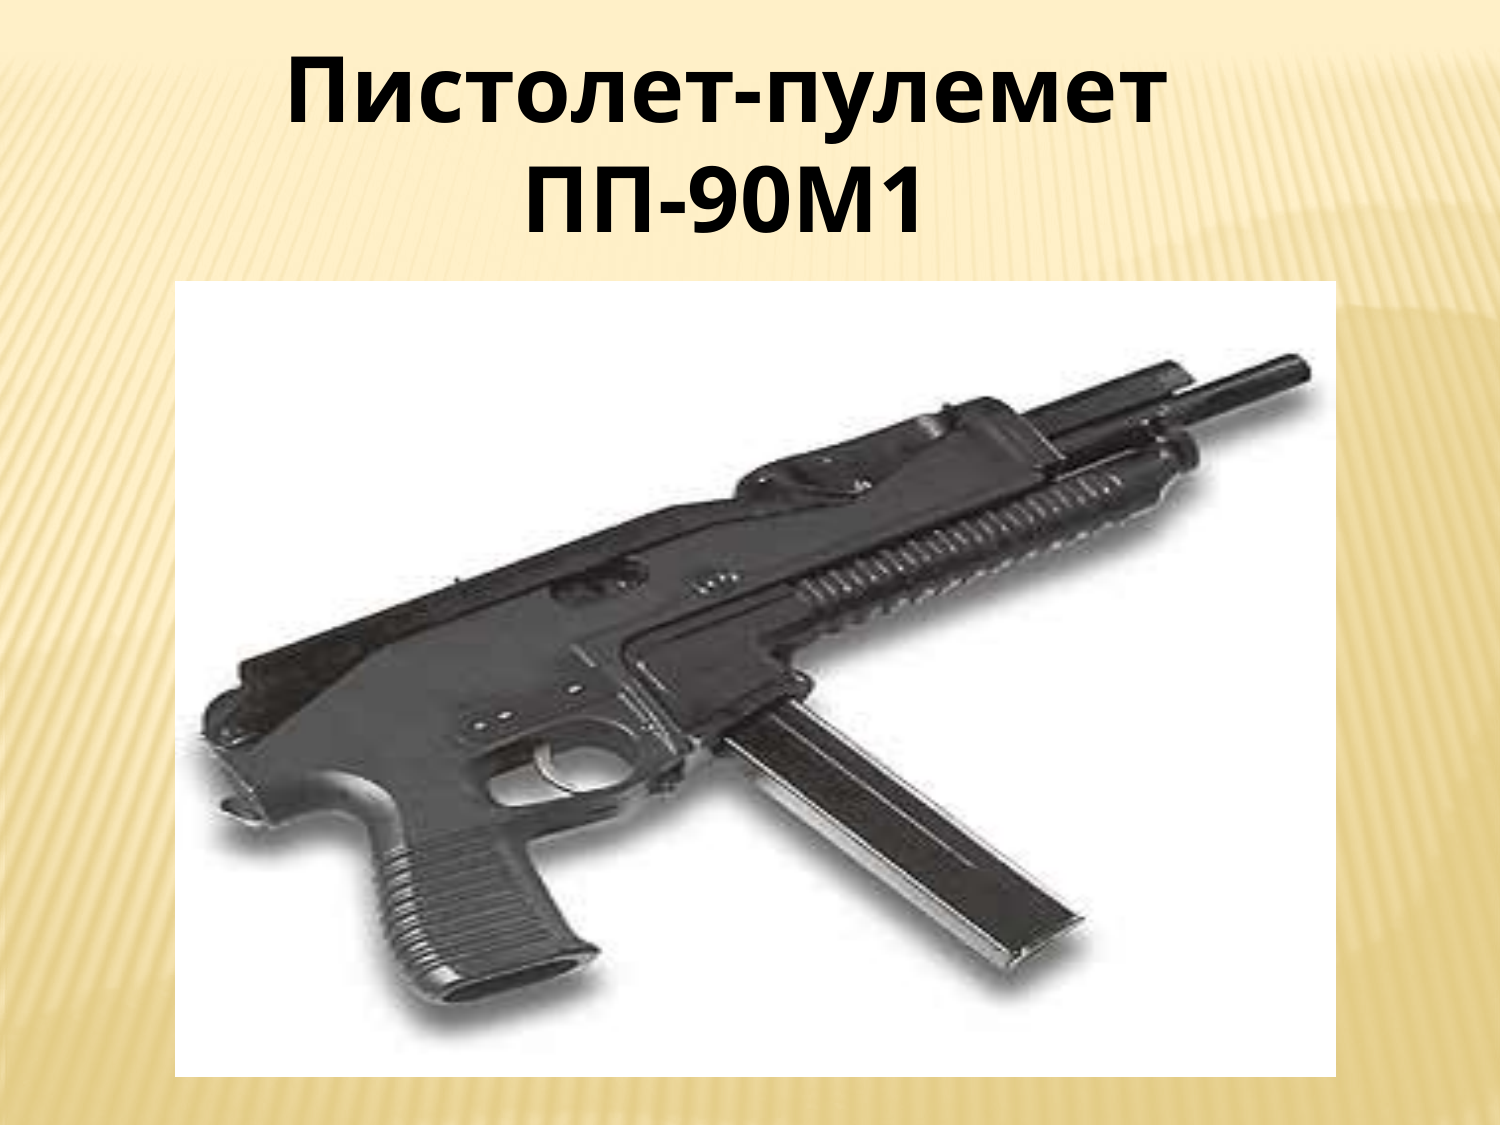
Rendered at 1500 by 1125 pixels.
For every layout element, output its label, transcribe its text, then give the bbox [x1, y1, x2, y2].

picture [175, 280, 1337, 1077]
text_box Пистолет-пулемет ПП-90М1 [175, 23, 1278, 259]
